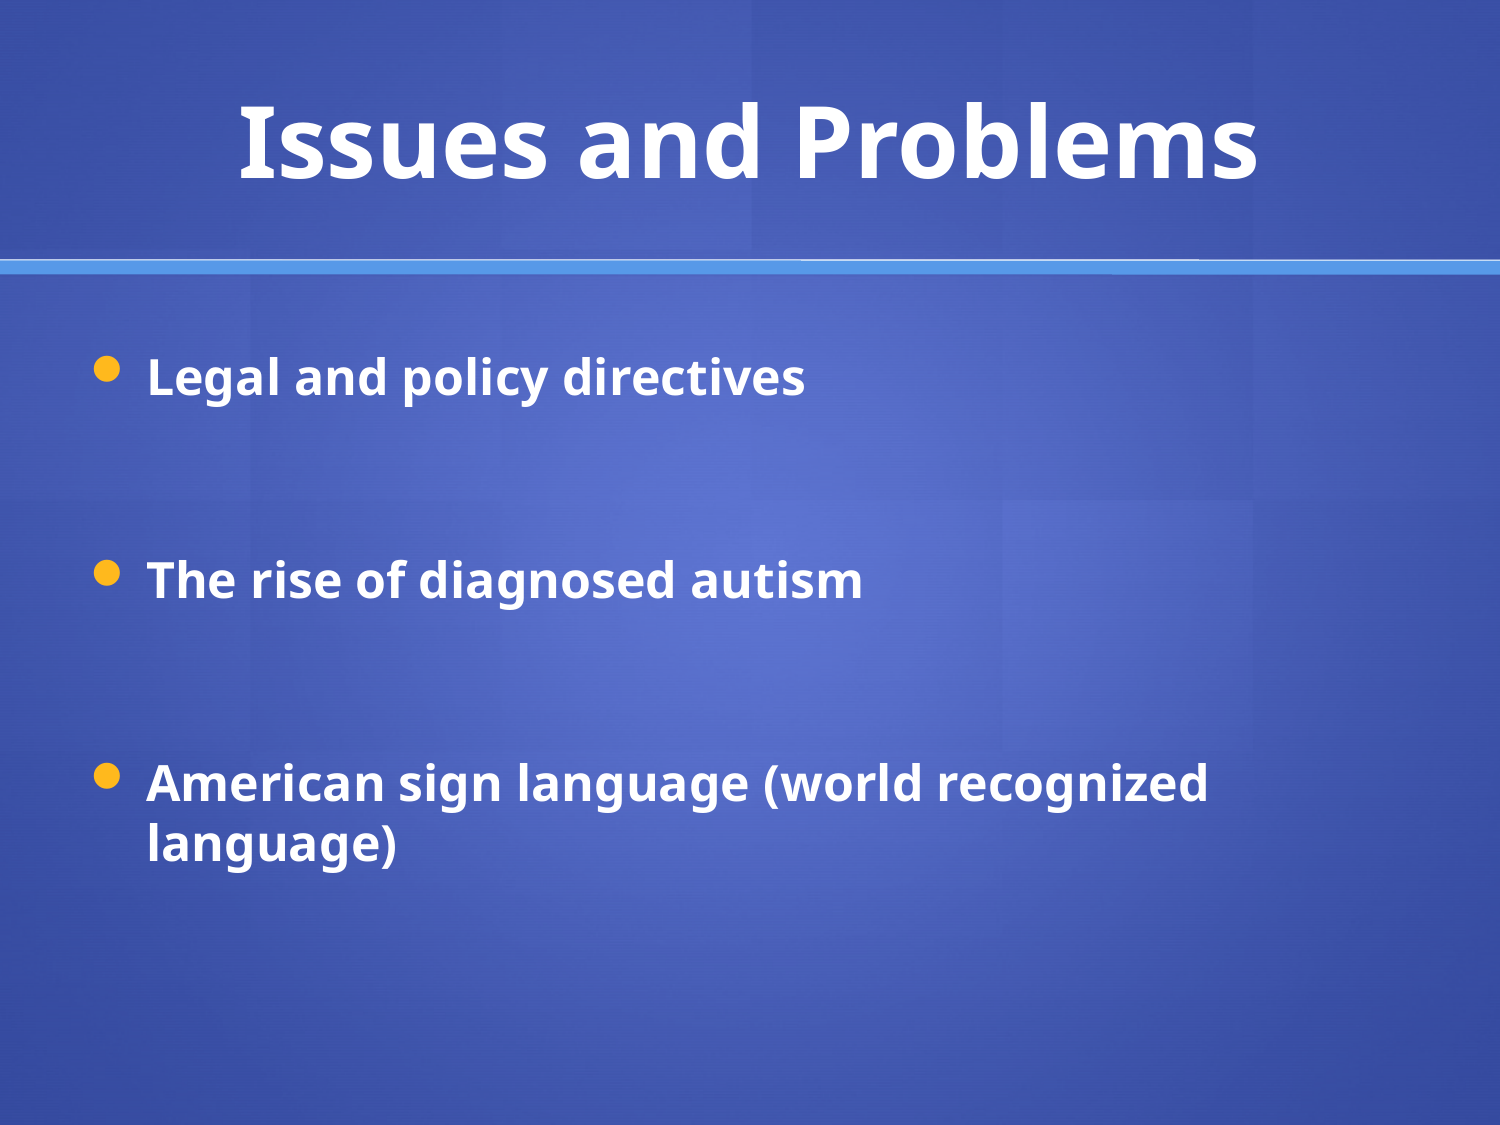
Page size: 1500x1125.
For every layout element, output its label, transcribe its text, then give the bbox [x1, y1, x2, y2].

title Issues and Problems [75, 45, 1425, 233]
list Legal and policy directives The rise of diagnosed autism American sign language (world recognized language) [75, 337, 1425, 988]
